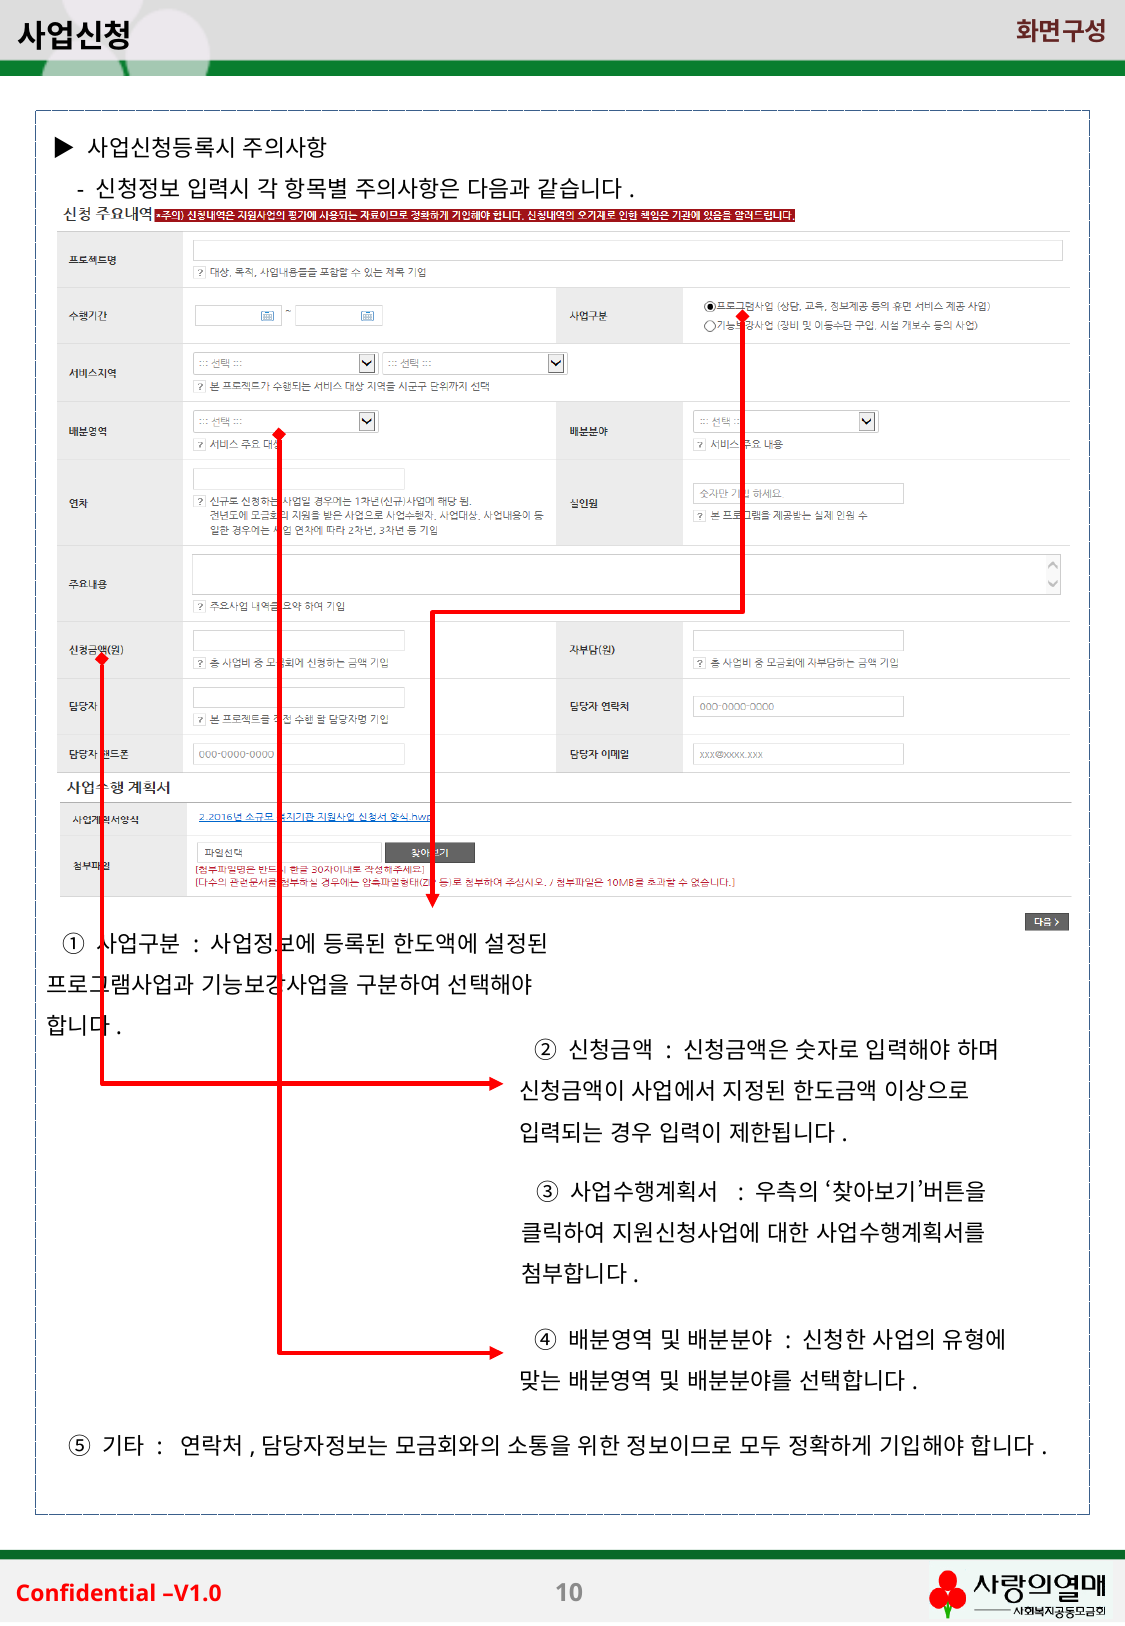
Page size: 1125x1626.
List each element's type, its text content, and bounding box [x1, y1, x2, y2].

slide_number 10 [509, 1567, 628, 1619]
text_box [291, 456, 884, 768]
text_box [0, 781, 851, 1007]
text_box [89, 670, 516, 780]
picture [929, 1561, 1113, 1619]
text_box ④ 배분영역 및 배분분야 : 신청한 사업의 유형에 맞는 배분영역 및 배분분야를 선택합니다. [503, 1303, 1065, 1402]
text_box ③ 사업수행계획서 : 우측의 ‘찾아보기’버튼을 클릭하여 지원신청사업에 대한 사업수행계획서를 첨부합니다. [505, 1156, 1067, 1296]
text_box ① 사업구분 : 사업정보에 등록된 한도액에 설정된 프로그램사업과 기능보강사업을 구분하여 선택해야 합니다. [30, 1015, 84, 1048]
text_box ② 신청금액 : 신청금액은 숫자로 입력해야 하며 신청금액이 사업에서 지정된 한도금액 이상으로 입력되는 경우 입력이 제한됩니다. [503, 1014, 1065, 1154]
text_box ⑤ 기타 : 연락처,담당자정보는 모금회와의 소통을 위한 정보이므로 모두 정확하게 기입해야 합니다. [36, 1410, 1071, 1468]
picture [52, 202, 1077, 933]
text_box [89, 1015, 516, 1073]
picture [0, 0, 1125, 76]
title 사업신청 [1, 0, 727, 70]
text_box ▶ 사업신청등록시 주의사항 - 신청정보 입력시 각 항목별 주의사항은 다음과 같습니다. [37, 111, 1002, 210]
